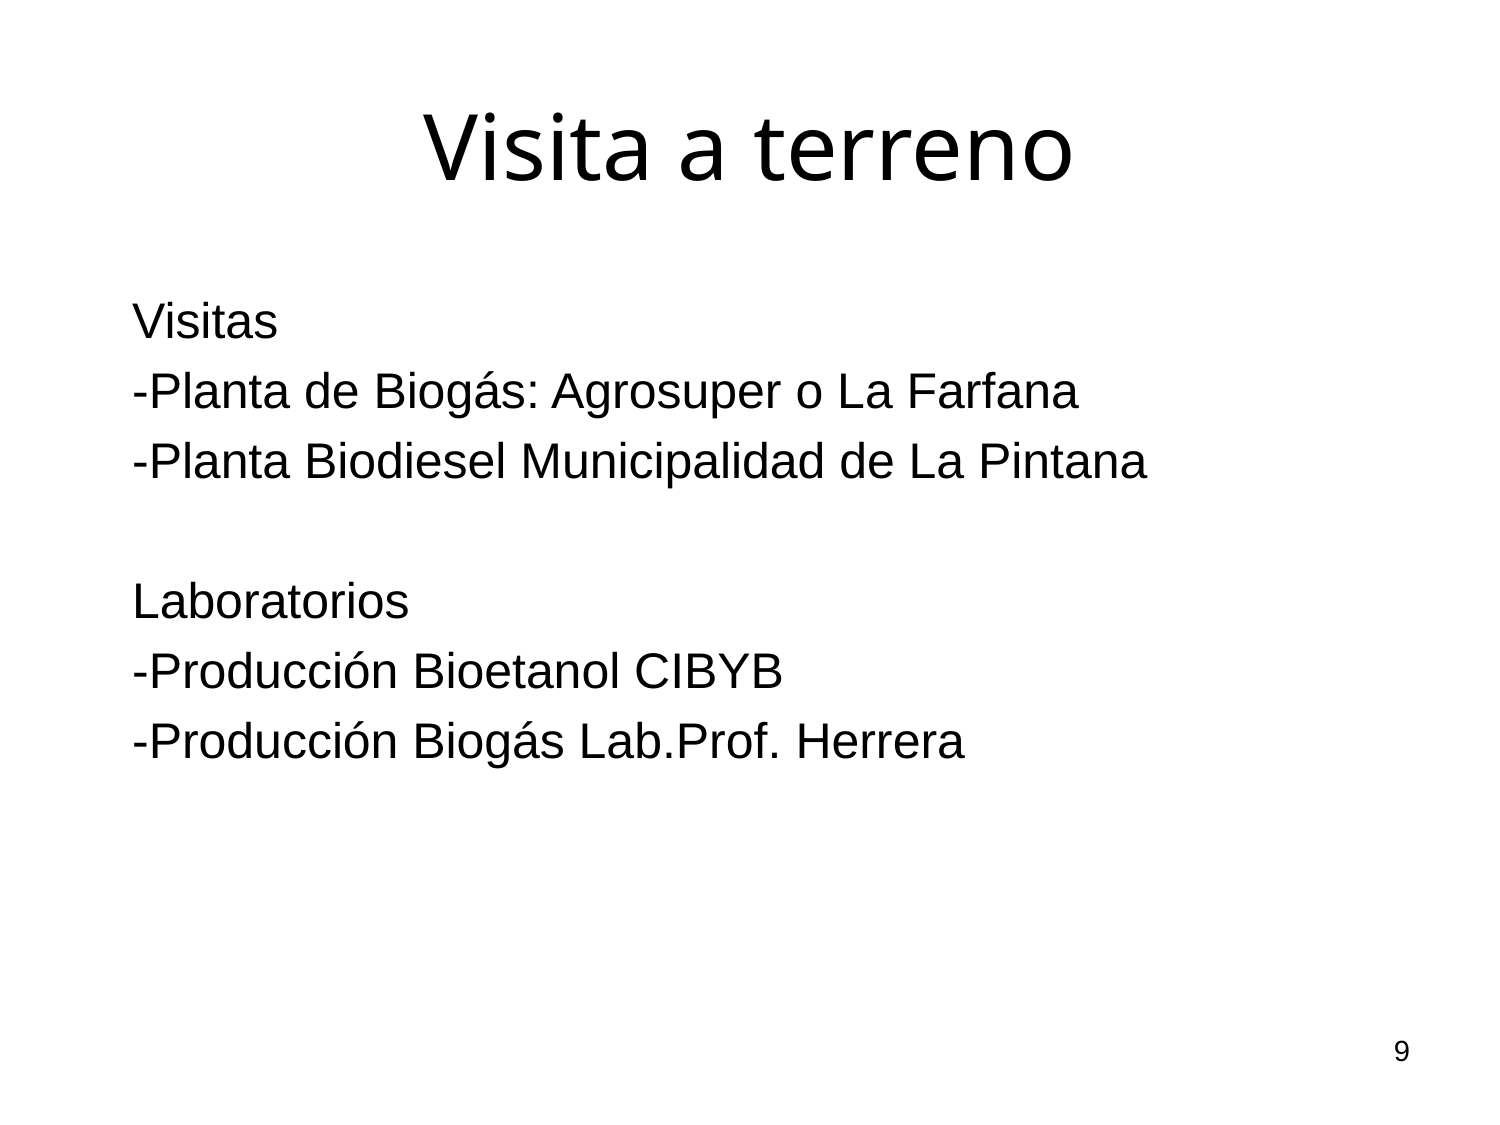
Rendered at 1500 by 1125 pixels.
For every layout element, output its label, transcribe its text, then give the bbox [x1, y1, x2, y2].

list Visitas -Planta de Biogás: Agrosuper o La Farfana -Planta Biodiesel Municipalidad de La Pintana Laboratorios -Producción Bioetanol CIBYB -Producción Biogás Lab.Prof. Herrera [116, 210, 1393, 1027]
slide_number 9 [1074, 1024, 1426, 1103]
title Visita a terreno [112, 49, 1388, 238]
